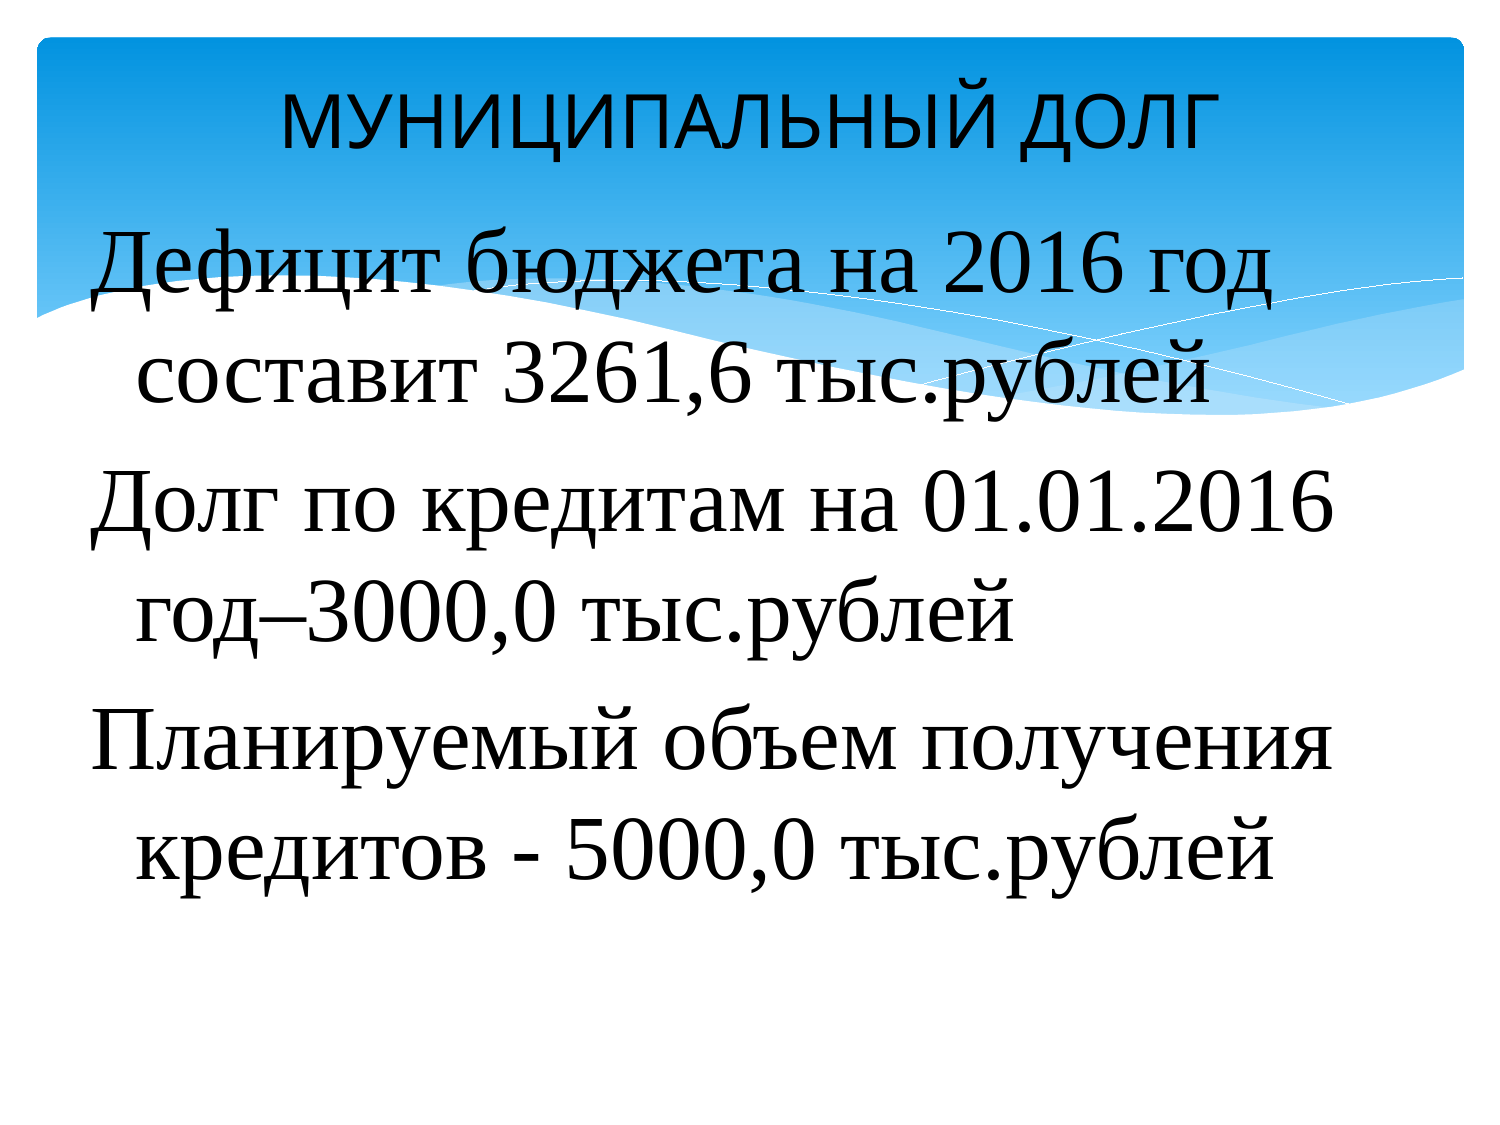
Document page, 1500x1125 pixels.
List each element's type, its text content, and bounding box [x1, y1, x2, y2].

list Дефицит бюджета на 2016 год составит 3261,6 тыс.рублей Долг по кредитам на 01.01.2016 год–3000,0 тыс.рублей Планируемый объем получения кредитов - 5000,0 тыс.рублей [75, 193, 1425, 1006]
title МУНИЦИПАЛЬНЫЙ ДОЛГ [75, 45, 1425, 192]
